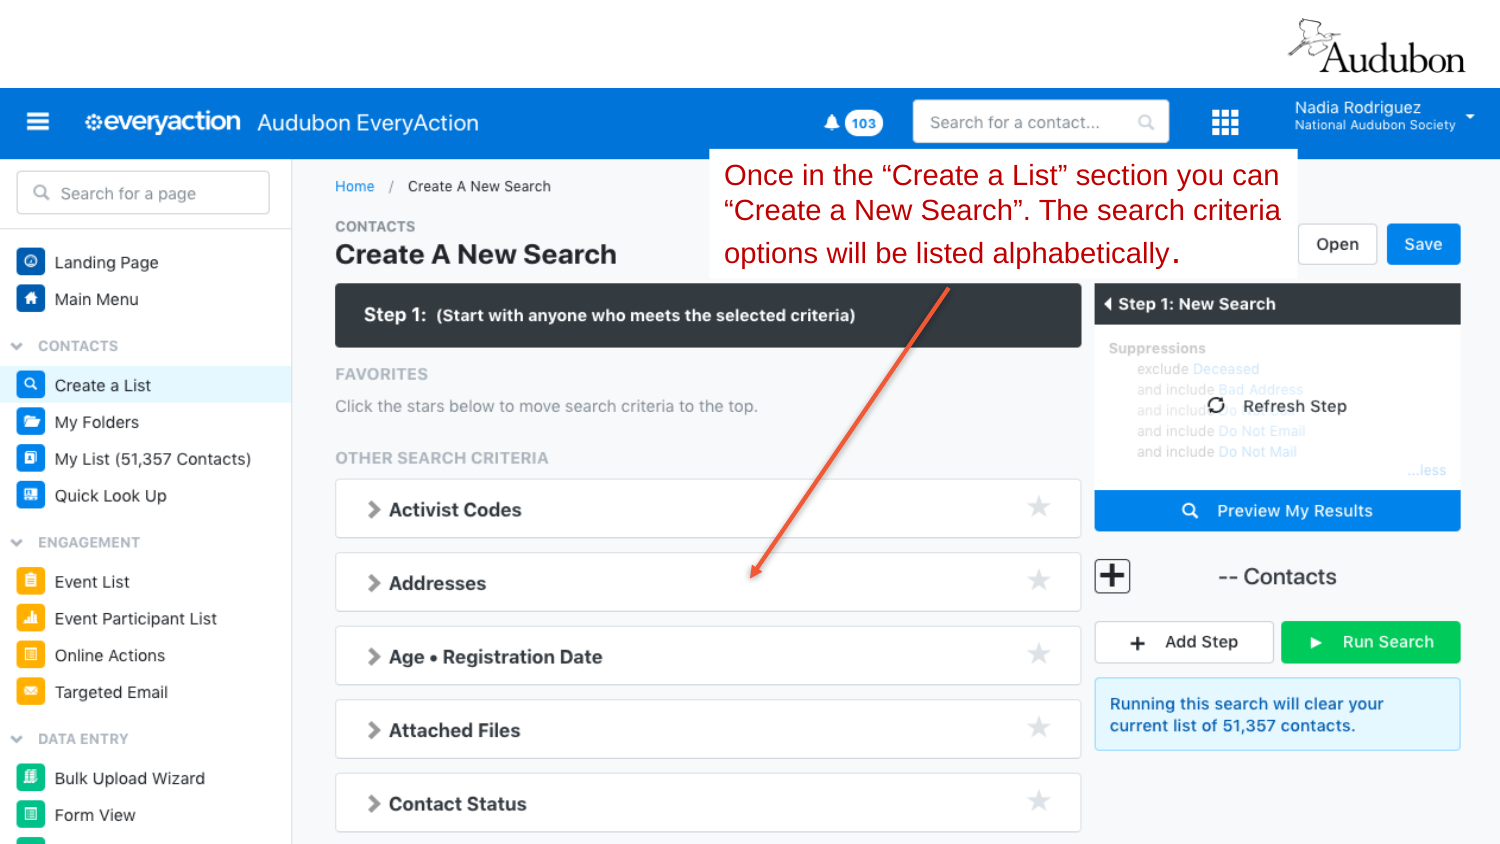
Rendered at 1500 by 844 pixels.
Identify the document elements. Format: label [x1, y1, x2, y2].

picture [0, 87, 1500, 844]
text_box [749, 287, 950, 579]
picture [1287, 18, 1466, 73]
